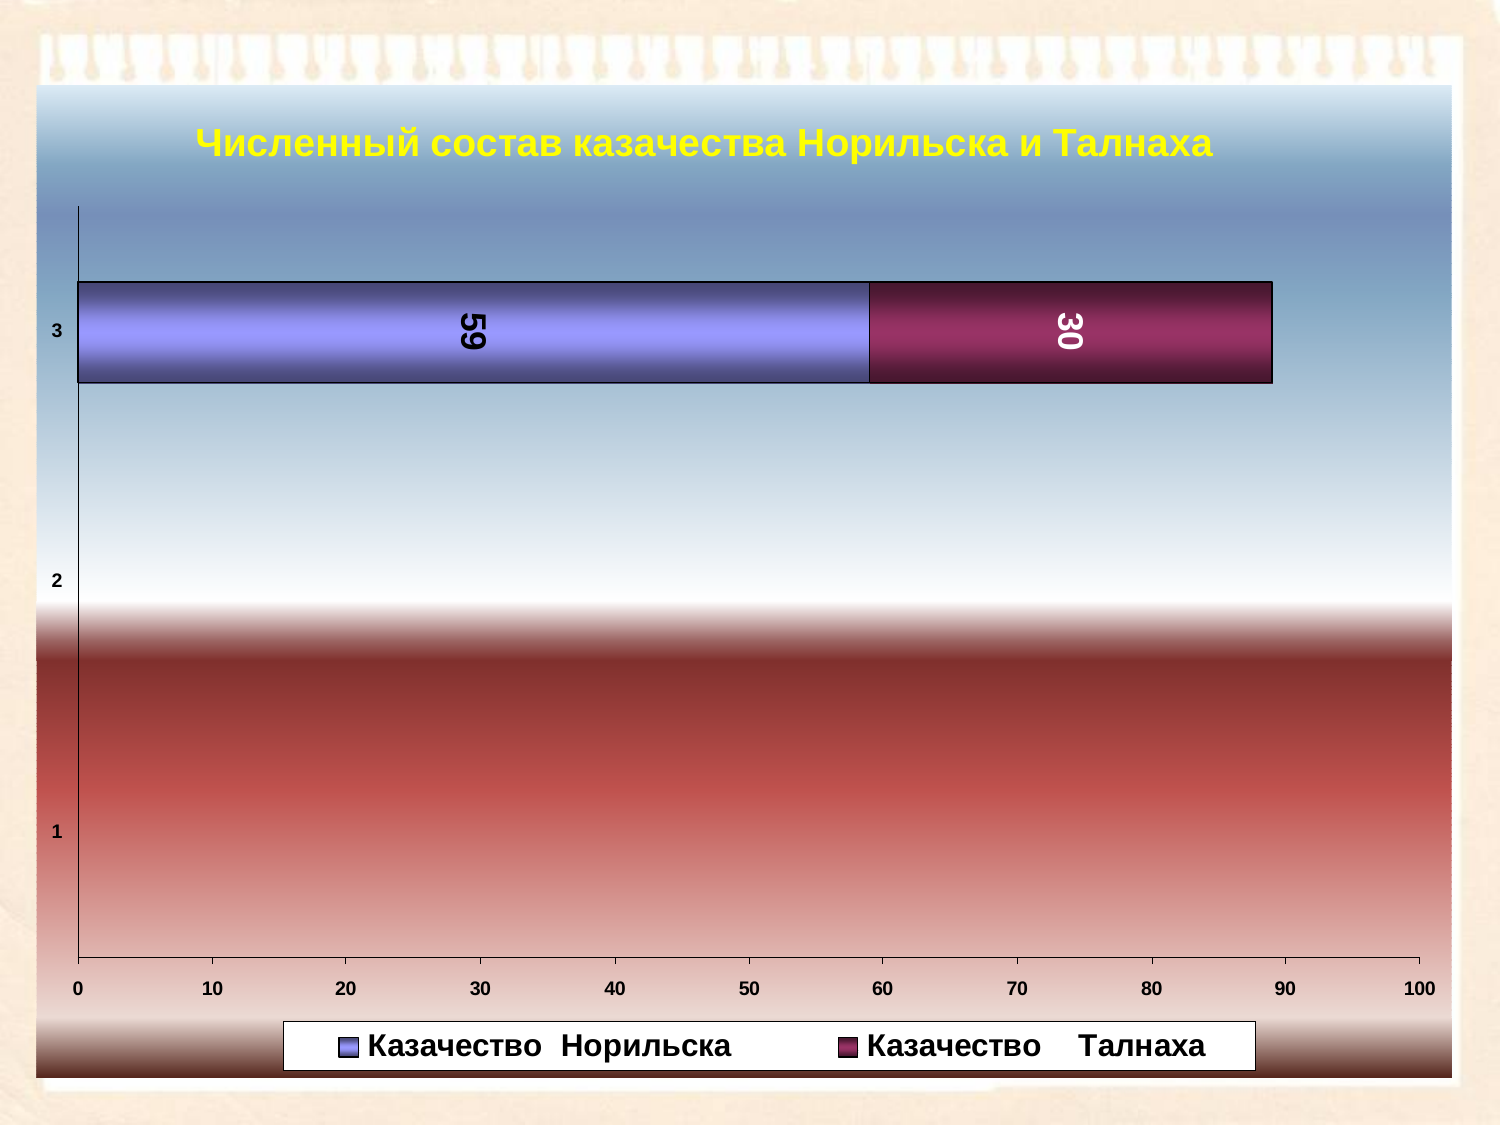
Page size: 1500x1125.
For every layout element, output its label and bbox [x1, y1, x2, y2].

picture [0, 0, 1500, 1125]
list [29, 77, 1460, 1084]
